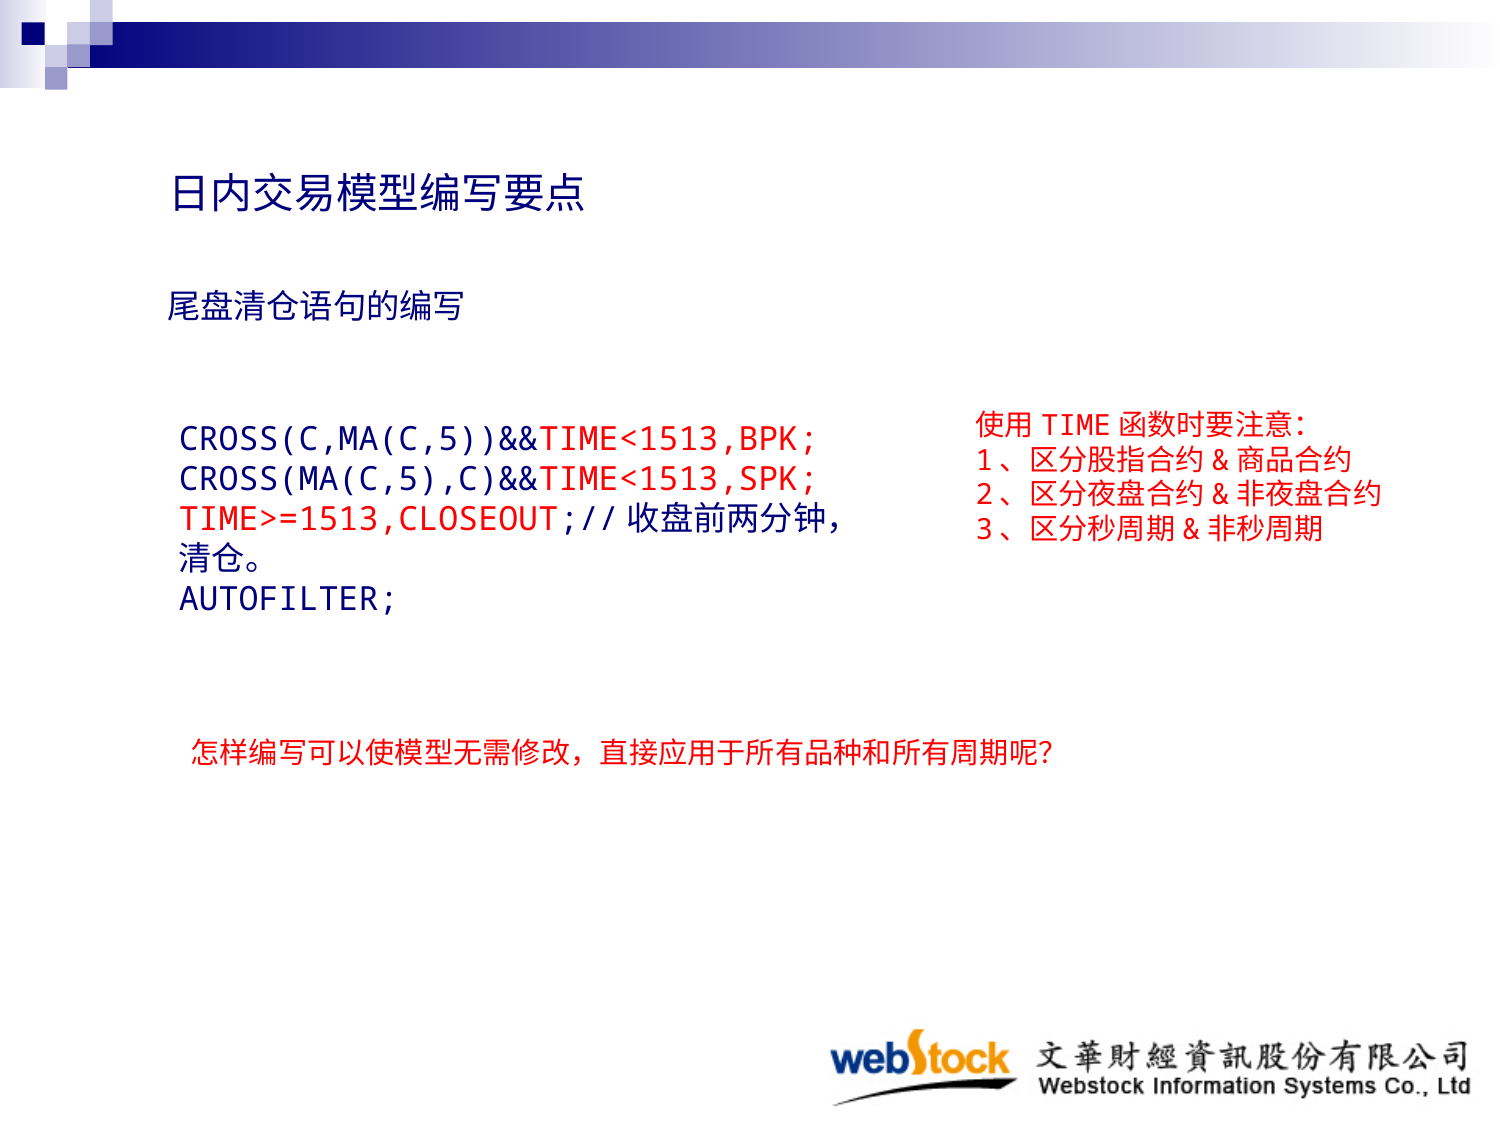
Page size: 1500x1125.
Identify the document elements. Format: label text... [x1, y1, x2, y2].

text_box 日内交易模型编写要点 [154, 159, 875, 225]
text_box 尾盘清仓语句的编写 [152, 257, 1325, 333]
text_box CROSS(C,MA(C,5))&&TIME<1513,BPK; CROSS(MA(C,5),C)&&TIME<1513,SPK; TIME>=1513,CLOSEOUT;//收盘前两分钟，清仓。 AUTOFILTER; [164, 410, 879, 625]
text_box 怎样编写可以使模型无需修改，直接应用于所有品种和所有周期呢？ [175, 726, 1372, 777]
text_box 使用TIME函数时要注意： 1、区分股指合约&商品合约 2、区分夜盘合约&非夜盘合约 3、区分秒周期&非秒周期 [960, 398, 1453, 588]
picture [817, 1006, 1500, 1125]
